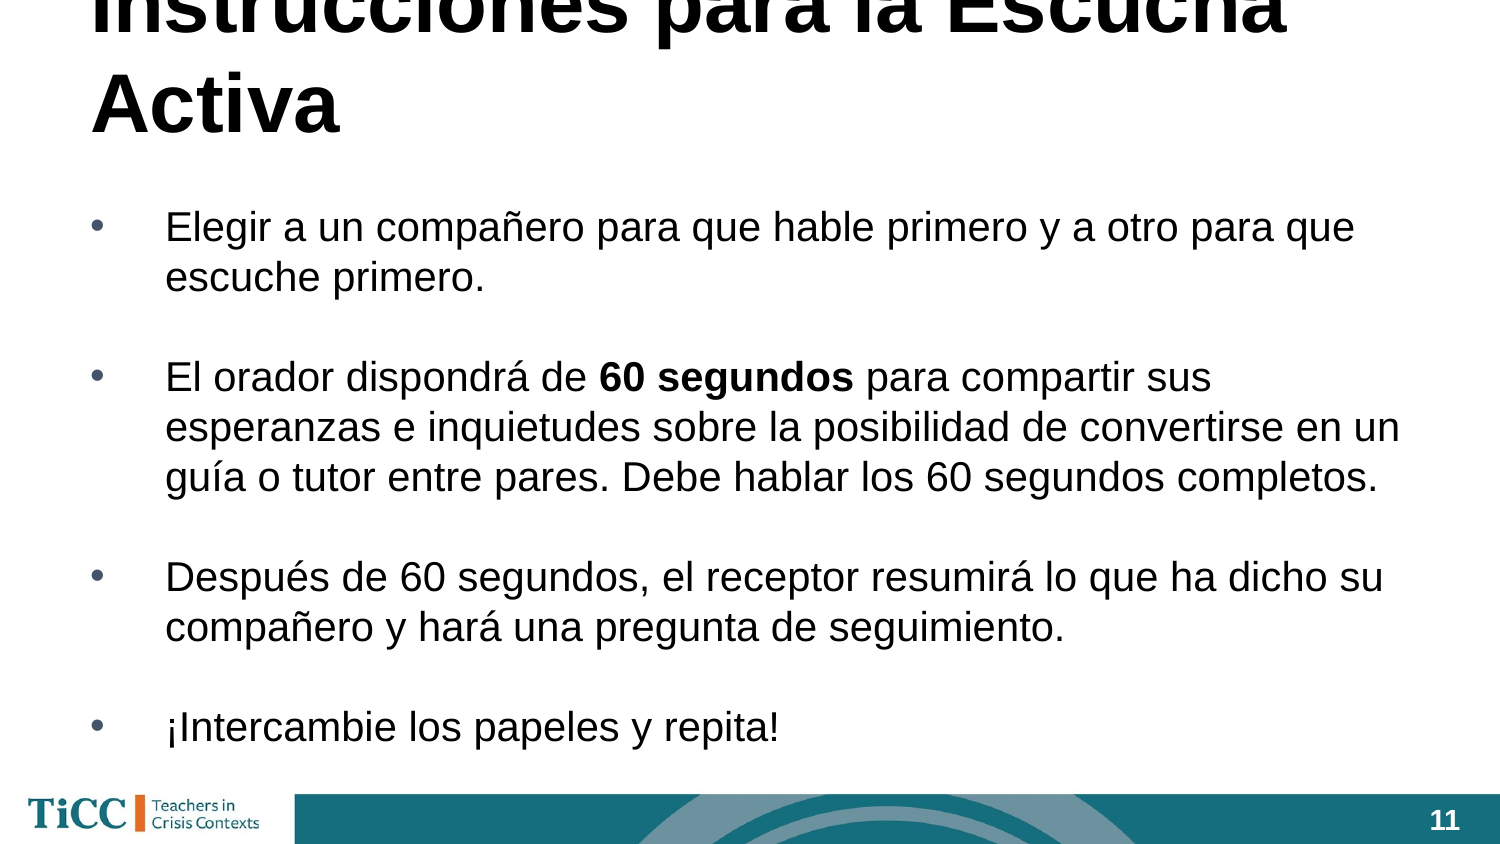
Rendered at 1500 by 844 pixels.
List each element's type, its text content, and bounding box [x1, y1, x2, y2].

list Elegir a un compañero para que hable primero y a otro para que escuche primero. El orador dispondrá de 60 segundos para compartir sus esperanzas e inquietudes sobre la posibilidad de convertirse en un guía o tutor entre pares. Debe hablar los 60 segundos completos. Después de 60 segundos, el receptor resumirá lo que ha dicho su compañero y hará una pregunta de seguimiento. ¡Intercambie los papeles y repita! [75, 184, 1425, 754]
title Instrucciones para la Escucha Activa [75, 0, 1371, 164]
slide_number ‹#› [1414, 786, 1500, 844]
picture [0, 0, 1500, 844]
